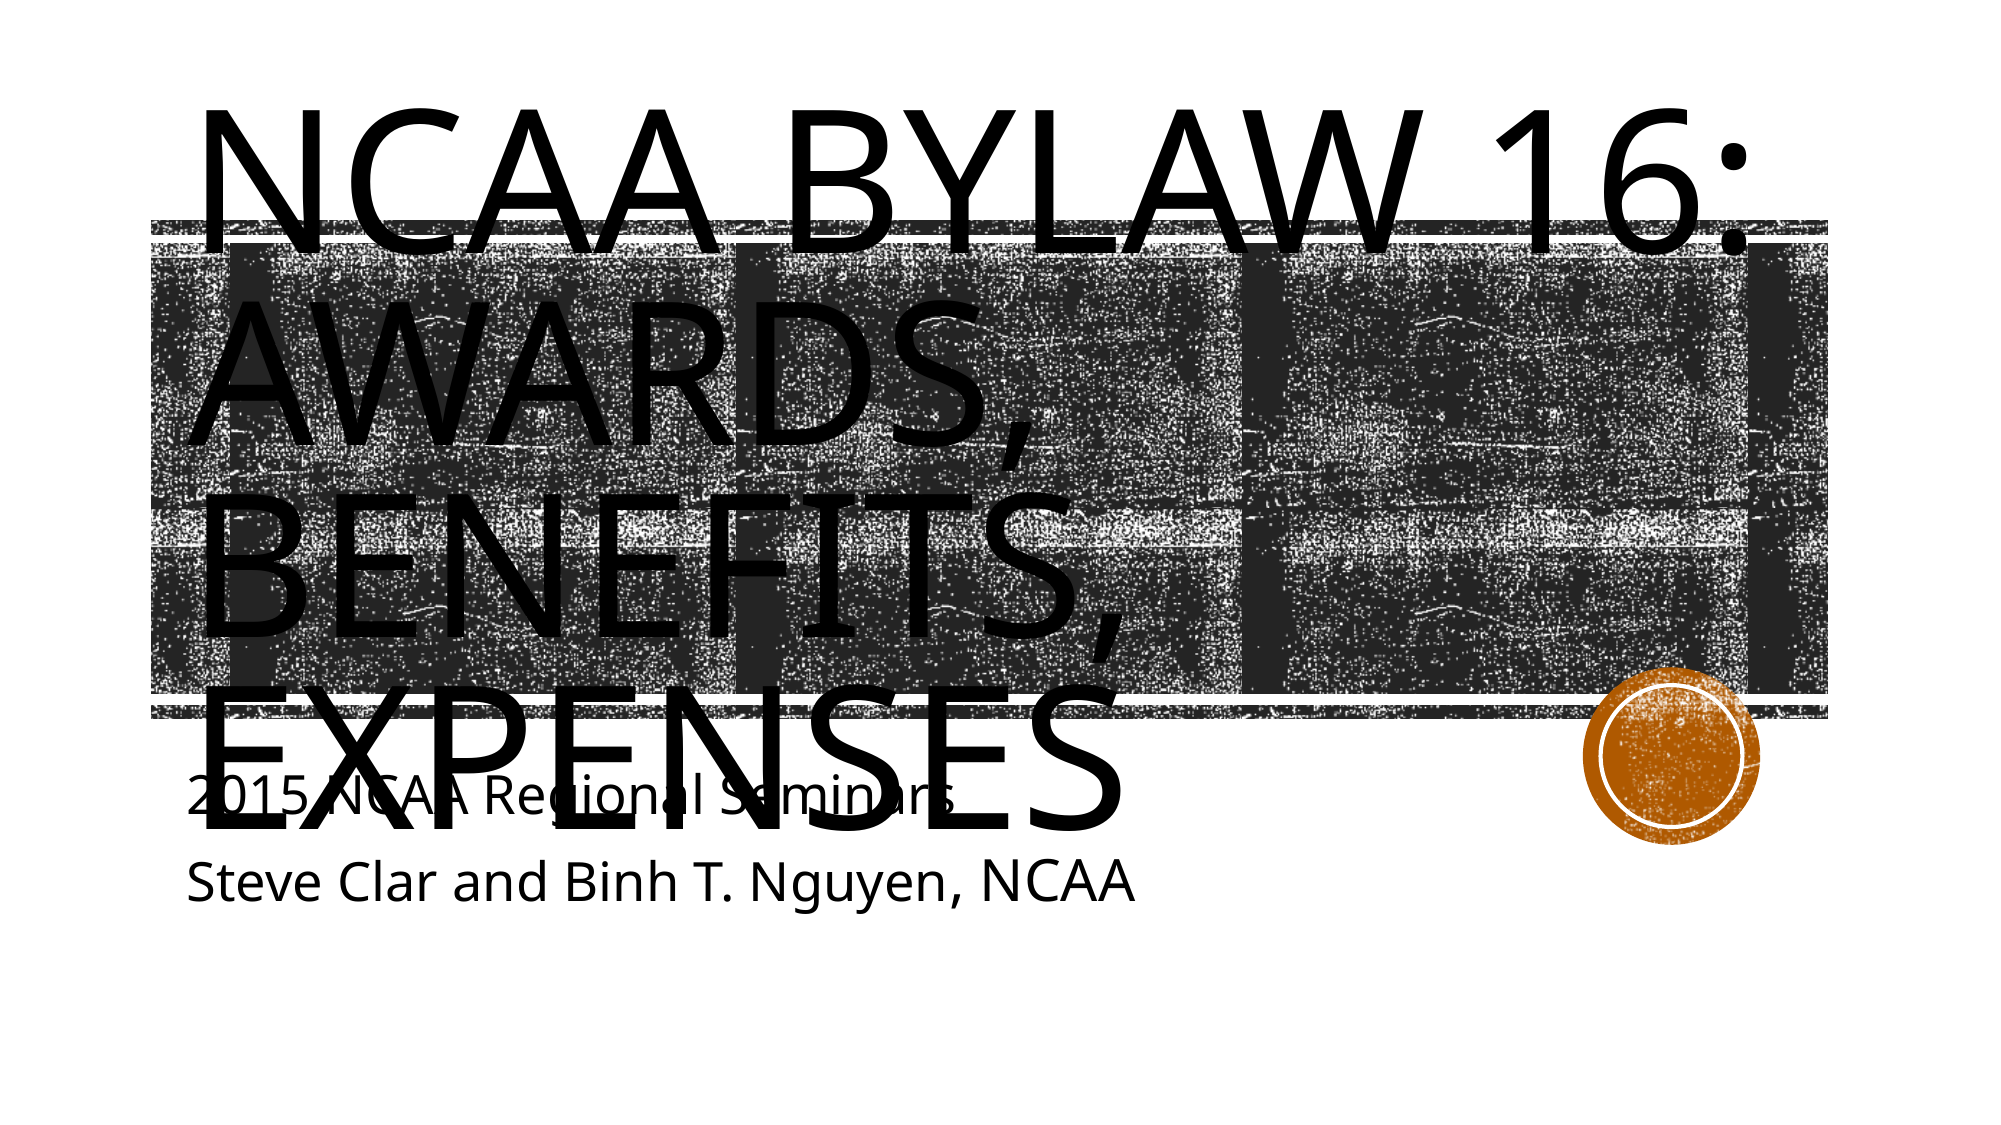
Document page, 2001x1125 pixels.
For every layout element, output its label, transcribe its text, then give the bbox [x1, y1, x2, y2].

subtitle 2015 NCAA Regional Seminars Steve Clar and Binh T. Nguyen, NCAA [171, 759, 1466, 936]
title NCAA Bylaw 16: Awards, Benefits, Expenses [172, 234, 1922, 733]
